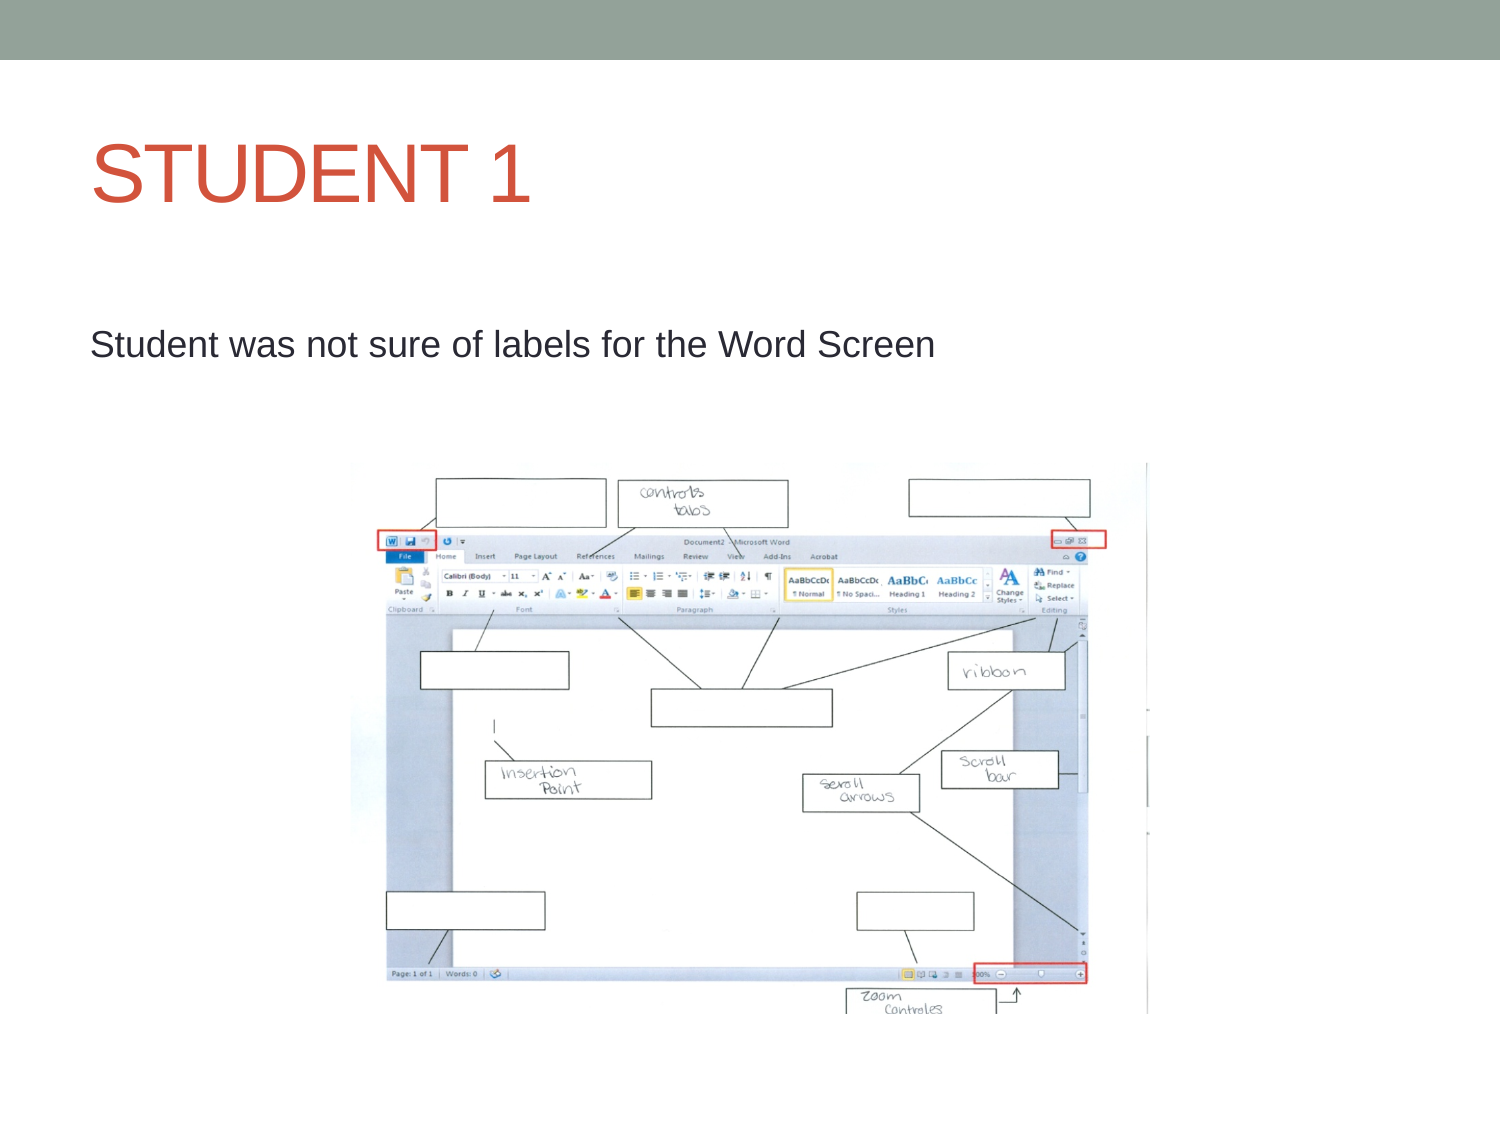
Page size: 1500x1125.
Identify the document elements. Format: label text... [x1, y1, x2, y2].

text_box Student was not sure of labels for the Word Screen [75, 312, 1300, 373]
picture [351, 463, 474, 1014]
title STUDENT 1 [75, 87, 1425, 250]
picture [1026, 463, 1149, 1014]
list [474, 337, 1026, 1125]
